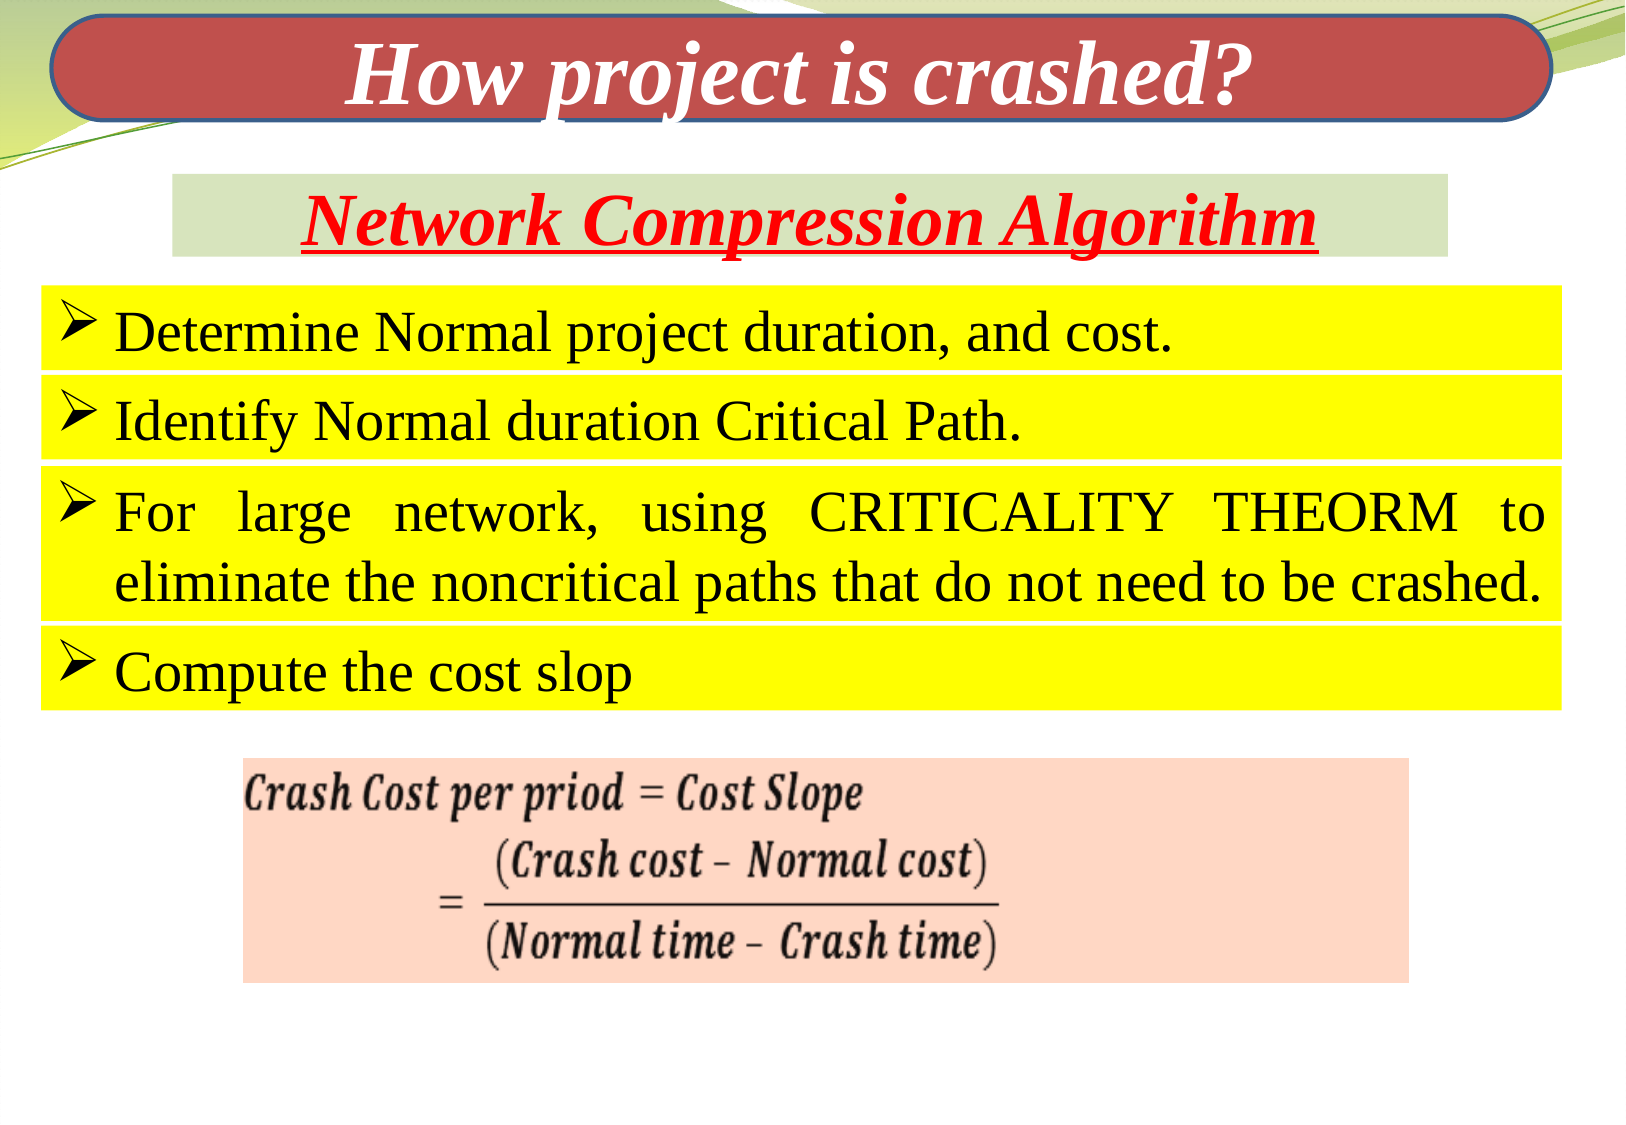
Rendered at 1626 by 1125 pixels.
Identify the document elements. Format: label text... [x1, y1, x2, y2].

text_box How project is crashed? [51, 15, 1552, 121]
picture [243, 758, 1409, 983]
text_box Determine Normal project duration, and cost. [41, 285, 1562, 371]
text_box Identify Normal duration Critical Path. [41, 374, 1562, 460]
text_box Network Compression Algorithm [172, 173, 1448, 257]
text_box For large network, using CRITICALITY THEORM to eliminate the noncritical paths that do not need to be crashed. [41, 466, 1562, 621]
text_box Compute the cost slop [41, 625, 1562, 711]
